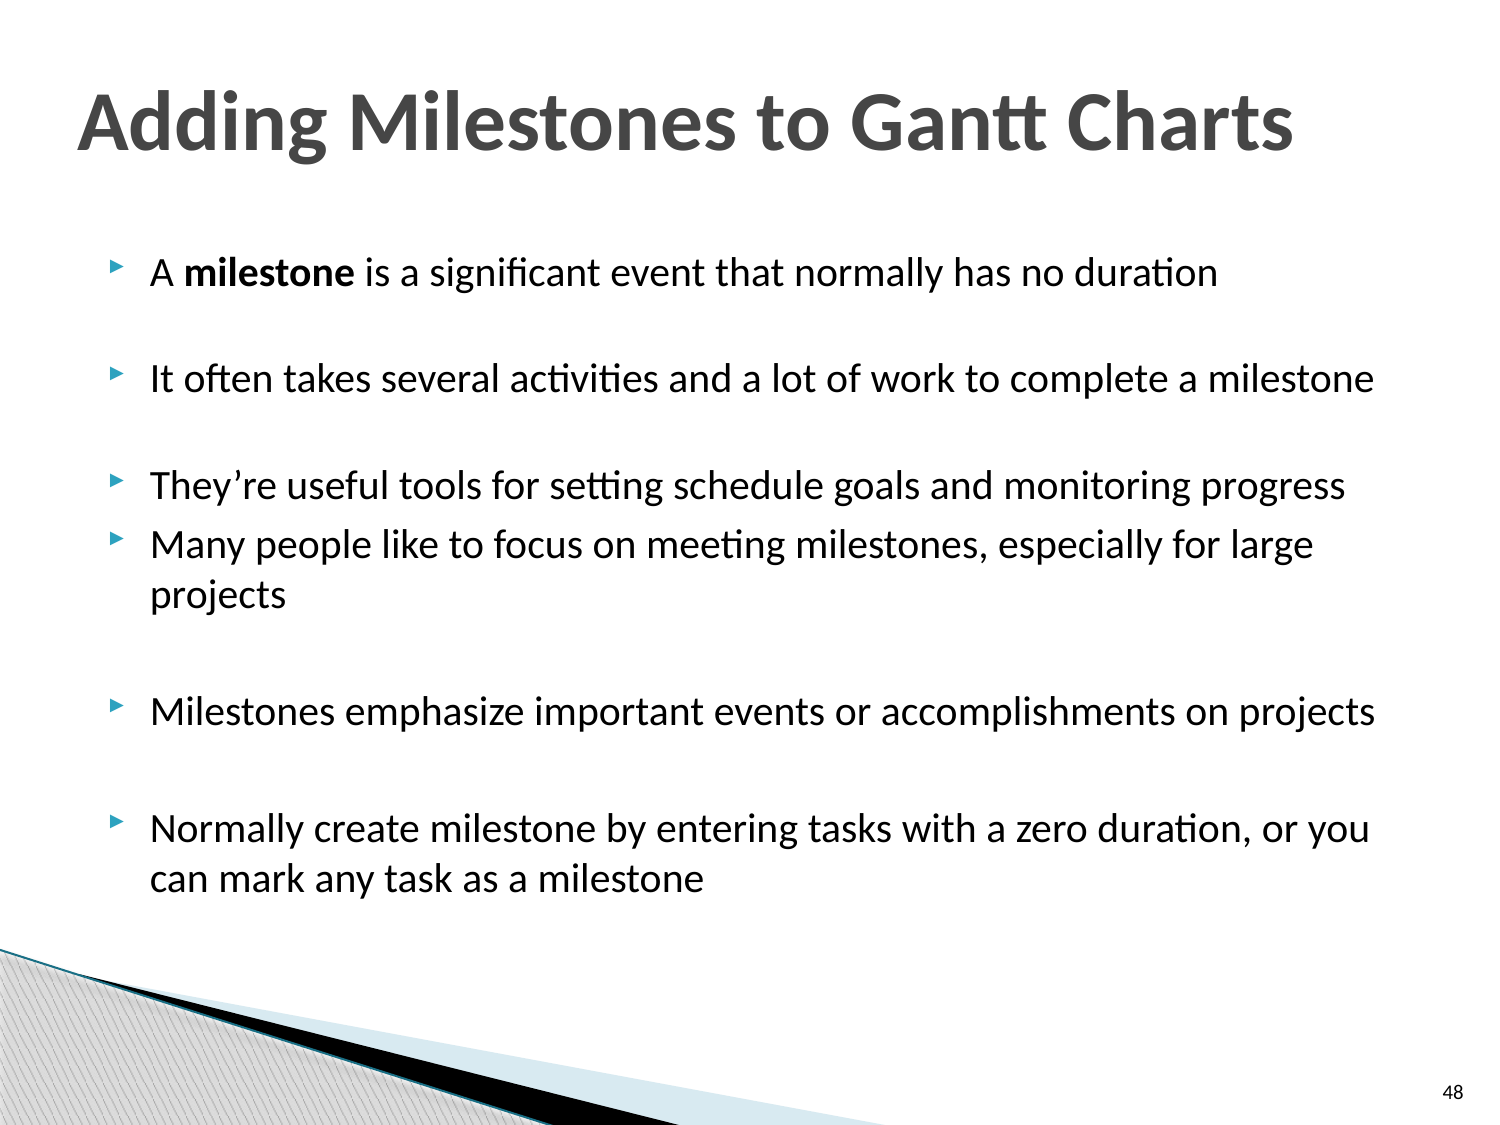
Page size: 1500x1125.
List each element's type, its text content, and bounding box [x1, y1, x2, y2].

list A milestone is a significant event that normally has no duration It often takes several activities and a lot of work to complete a milestone They’re useful tools for setting schedule goals and monitoring progress Many people like to focus on meeting milestones, especially for large projects Milestones emphasize important events or accomplishments on projects Normally create milestone by entering tasks with a zero duration, or you can mark any task as a milestone [75, 243, 1425, 986]
slide_number 48 [1418, 1051, 1479, 1112]
title Adding Milestones to Gantt Charts [62, 45, 1425, 188]
